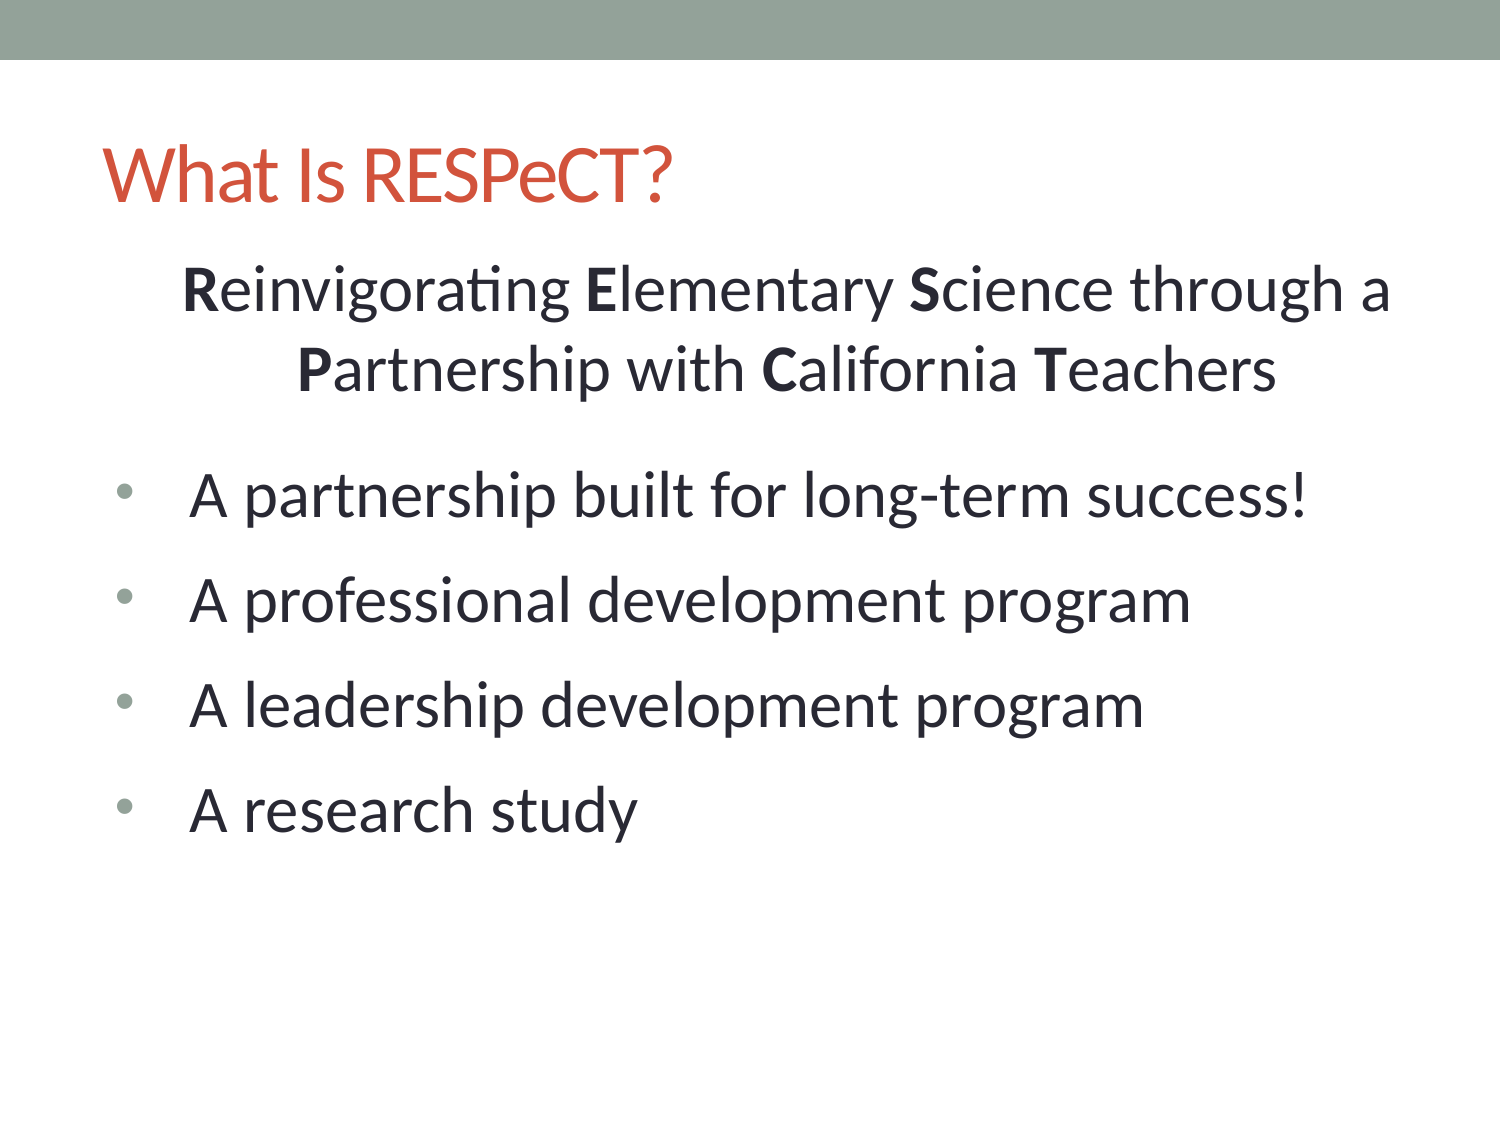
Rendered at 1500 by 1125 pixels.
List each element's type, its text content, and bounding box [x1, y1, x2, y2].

list Reinvigorating Elementary Science through a Partnership with California Teachers A partnership built for long-term success! A professional development program A leadership development program A research study [99, 237, 1475, 1038]
title What Is RESPeCT? [87, 87, 1425, 250]
